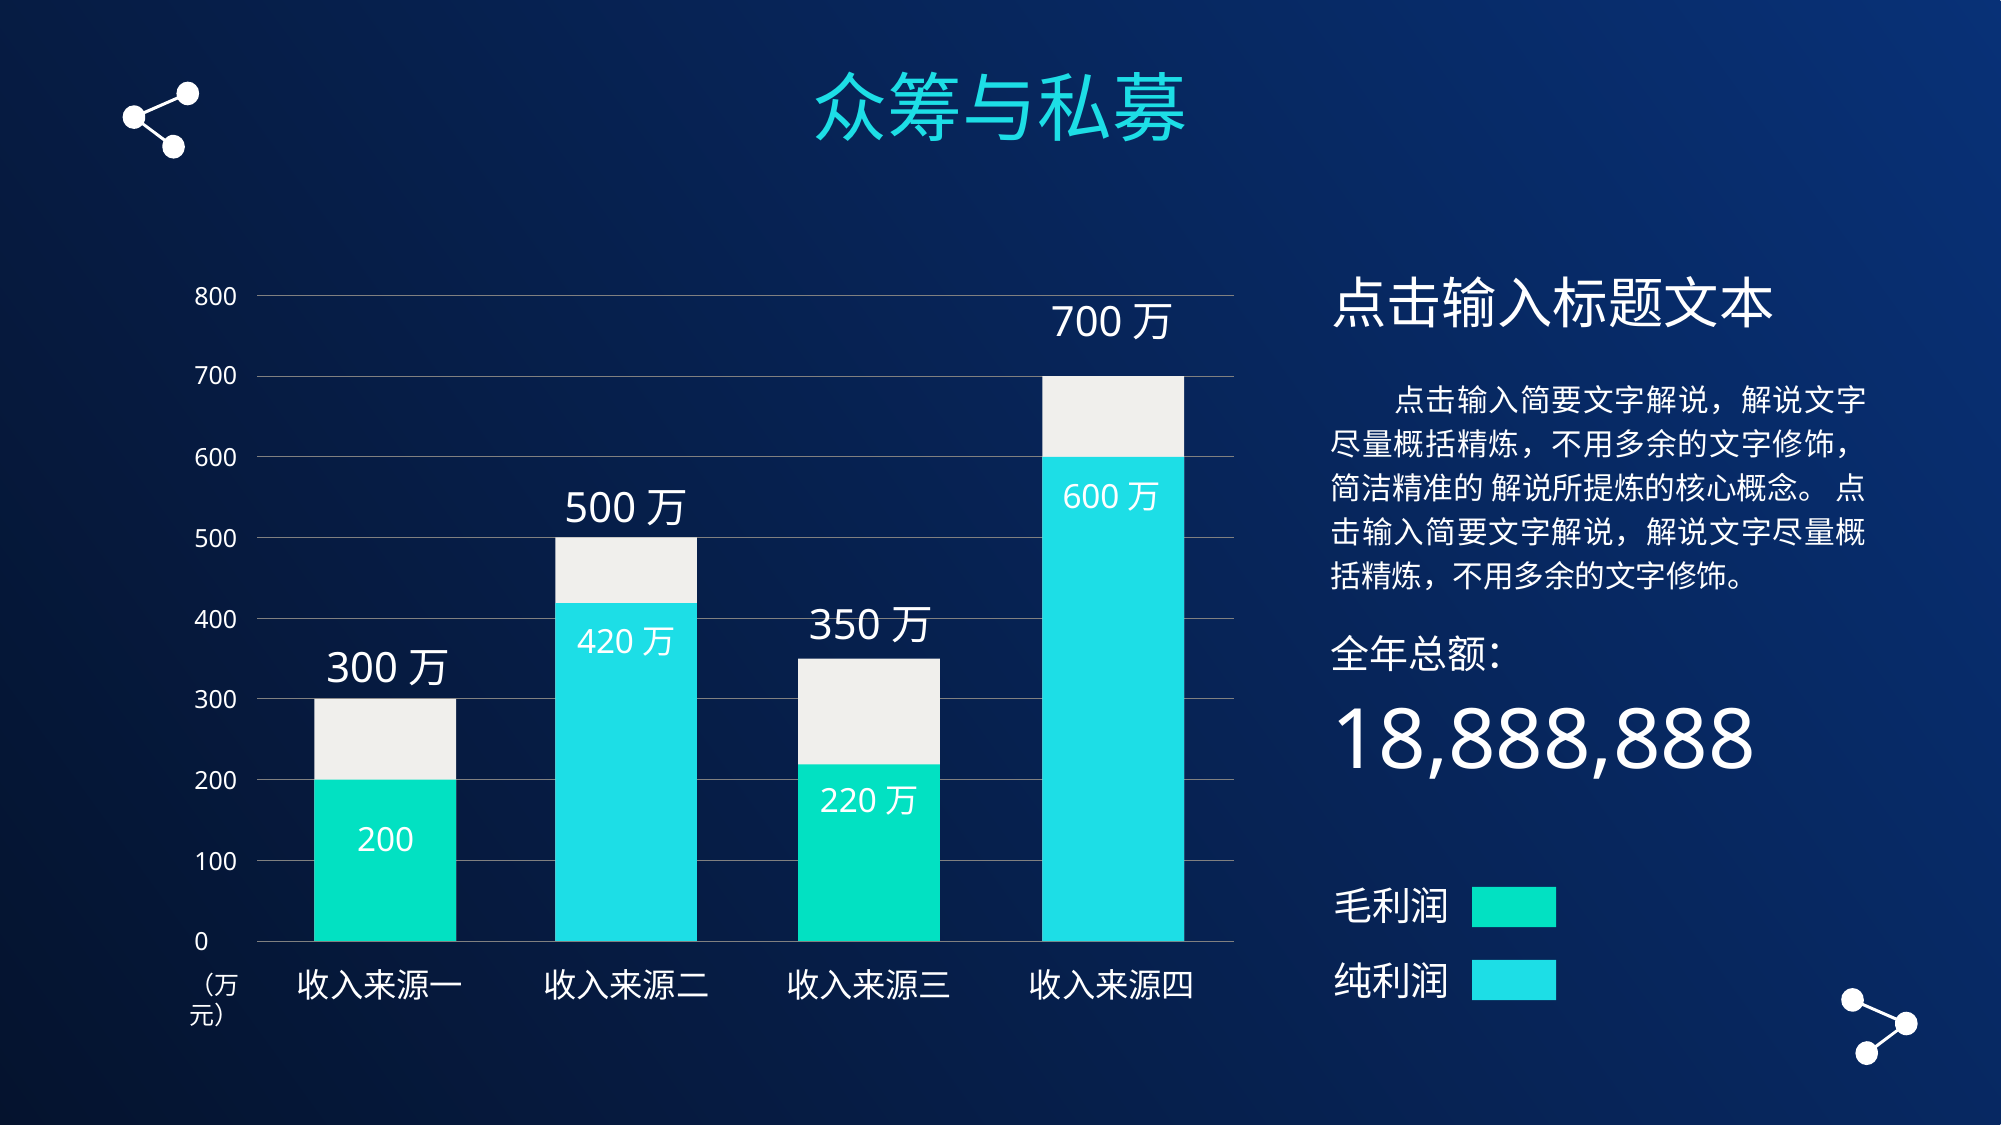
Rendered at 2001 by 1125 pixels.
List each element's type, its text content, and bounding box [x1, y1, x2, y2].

text_box 点击输入标题文本 [1330, 267, 1782, 335]
text_box 400 [194, 603, 242, 634]
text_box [257, 295, 1235, 942]
text_box [120, 79, 202, 161]
text_box 收入来源四 [1004, 956, 1220, 1012]
text_box [1839, 985, 1920, 1068]
text_box 200 [194, 764, 242, 795]
text_box （万元） [156, 961, 272, 1037]
text_box 收入来源一 [272, 956, 488, 1012]
text_box 纯利润 [1333, 956, 1473, 1004]
text_box 点击输入简要文字解说，解说文字尽量概括精炼，不用多余的文字修饰，简洁精准的 解说所提炼的核心概念。 点击输入简要文字解说，解说文字尽量概括精炼，不用多余的文字修饰。 [1330, 373, 1867, 594]
text_box 众筹与私募 [563, 52, 1438, 158]
text_box 收入来源二 [518, 956, 734, 1012]
text_box 100 [194, 845, 242, 876]
text_box 600 [194, 441, 242, 472]
text_box 毛利润 [1333, 881, 1473, 928]
text_box 收入来源三 [761, 956, 977, 1012]
text_box [1470, 885, 1558, 929]
text_box 700 [194, 359, 242, 390]
text_box 800 [194, 280, 242, 311]
text_box 500 [194, 522, 242, 553]
text_box 300 [194, 683, 242, 714]
text_box [1470, 958, 1558, 1002]
text_box 0 [194, 925, 242, 956]
text_box 18,888,888 [1330, 684, 1829, 785]
text_box 全年总额： [1330, 630, 1646, 677]
